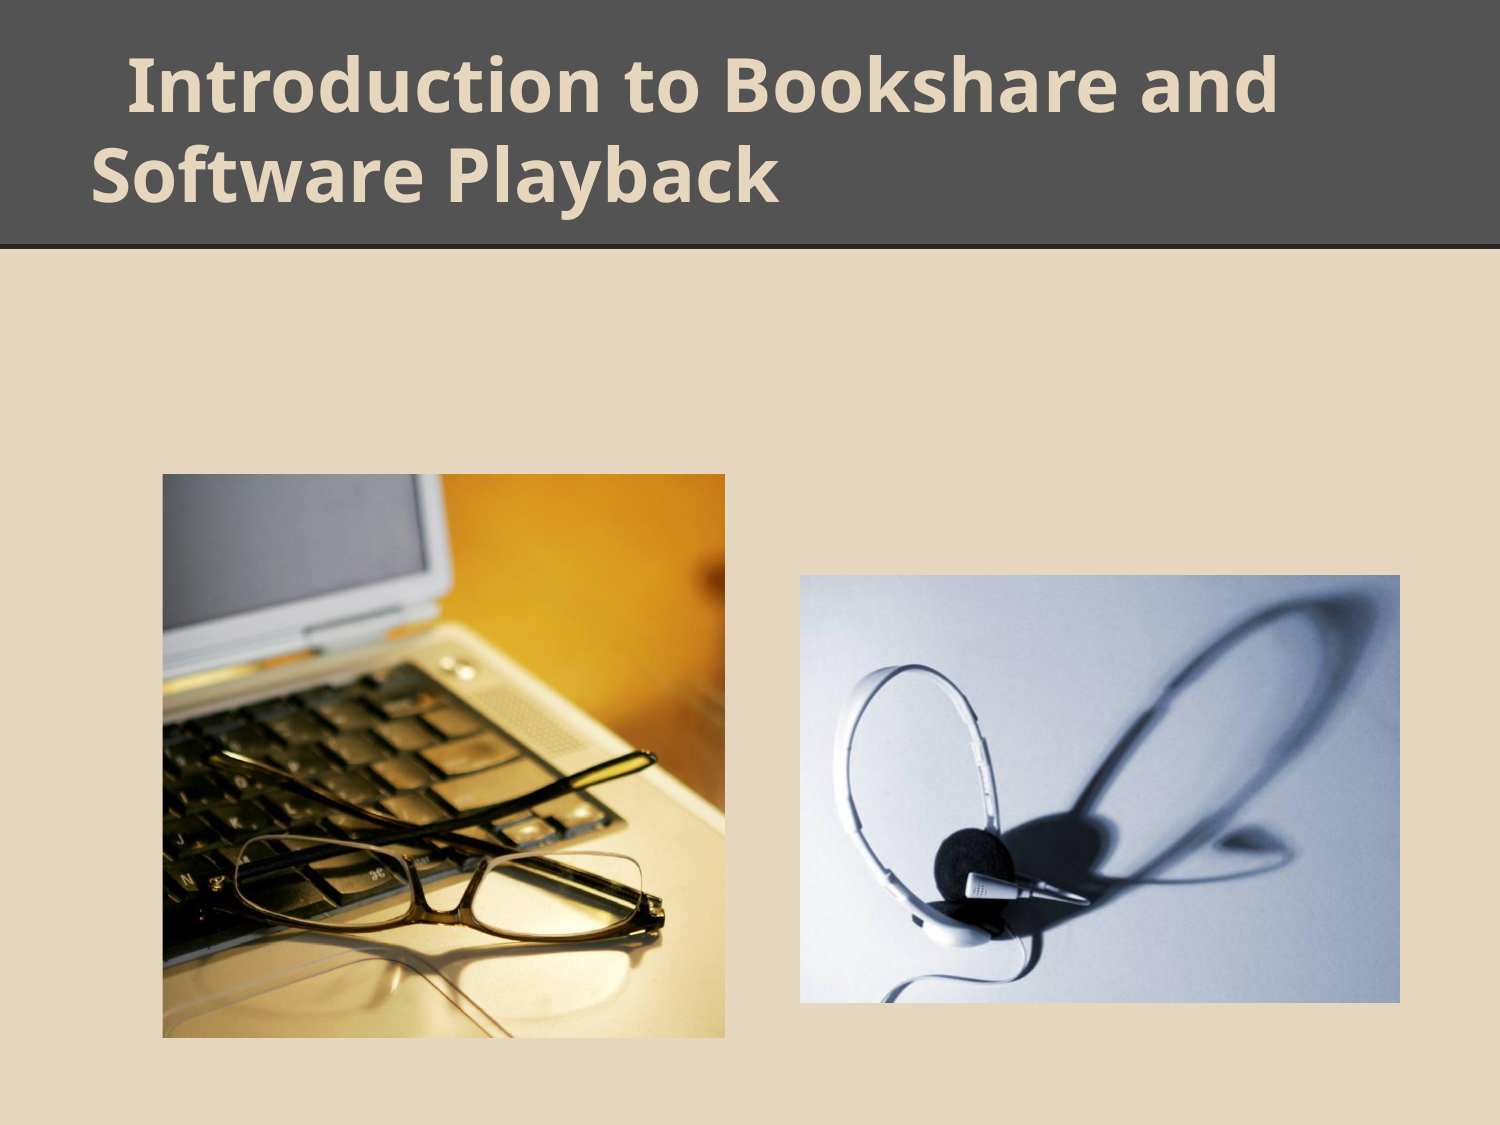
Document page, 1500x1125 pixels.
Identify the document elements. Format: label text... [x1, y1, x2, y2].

text_box [162, 474, 725, 1038]
title Introduction to Bookshare and Software Playback [75, 14, 1425, 233]
text_box [799, 575, 1400, 1003]
